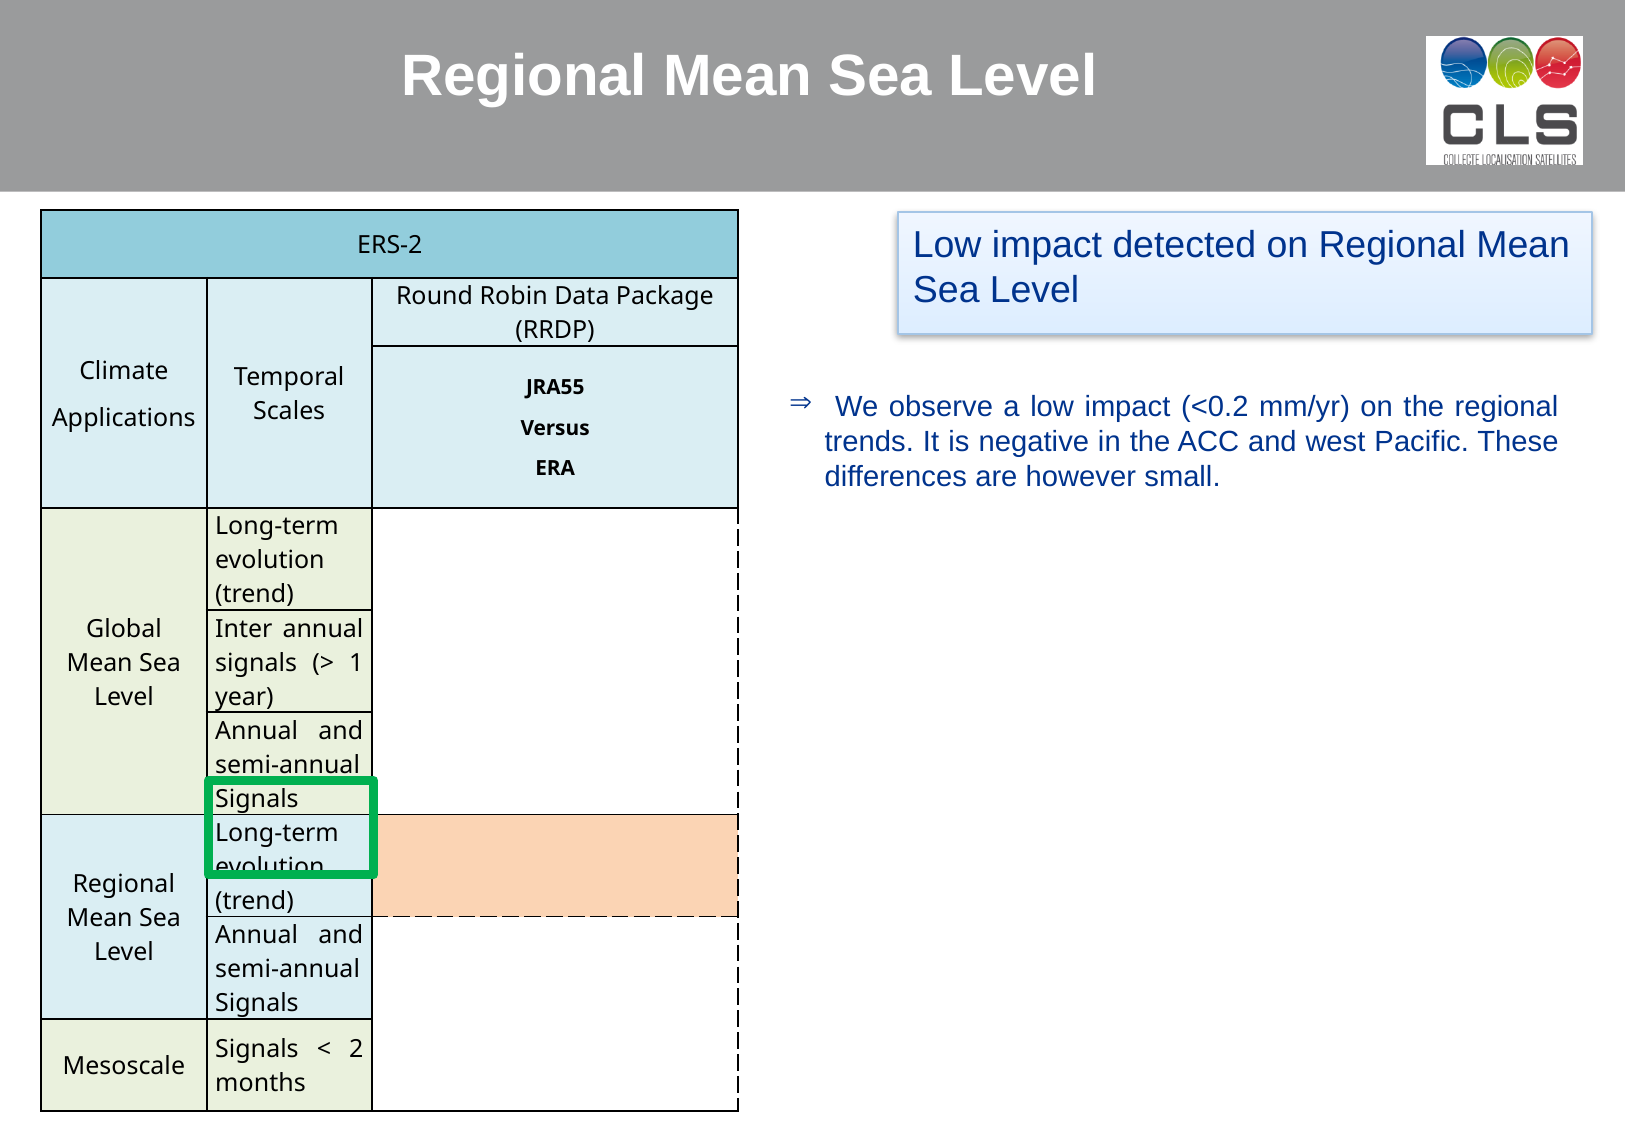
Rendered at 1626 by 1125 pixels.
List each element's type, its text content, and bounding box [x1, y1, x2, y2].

table_cell Climate Applications [42, 279, 206, 507]
table_cell Mesoscale [42, 1020, 206, 1110]
table_cell Regional Mean Sea Level [42, 815, 206, 1018]
table_cell Temporal Scales [208, 279, 371, 507]
picture [1426, 36, 1583, 165]
text_box Regional Mean Sea Level [386, 40, 1162, 119]
table_cell Annual and semi-annual Signals [208, 713, 371, 778]
table_cell Signals < 2 months [208, 1020, 371, 1110]
table_cell [373, 509, 738, 814]
table_cell Annual and semi-annual Signals [208, 917, 371, 1018]
table_cell Long-term evolution (trend) [208, 877, 371, 916]
table_cell JRA55 Versus ERA [373, 347, 737, 507]
table_cell Long-term evolution (trend) [208, 509, 371, 609]
table_cell Inter annual signals (> 1 year) [208, 611, 371, 711]
table_header ERS-2 [42, 211, 737, 277]
table_cell Round Robin Data Package (RRDP) [373, 279, 737, 345]
text_box We observe a low impact (<0.2 mm/yr) on the regional trends. It is negative in the ACC and west Pacific. These differences are however small. [774, 379, 1575, 535]
table_cell [373, 815, 738, 917]
text_box [206, 778, 376, 877]
text_box Low impact detected on Regional Mean Sea Level [897, 211, 1593, 335]
table_cell [373, 917, 738, 1110]
table_cell Global Mean Sea Level [42, 509, 206, 814]
